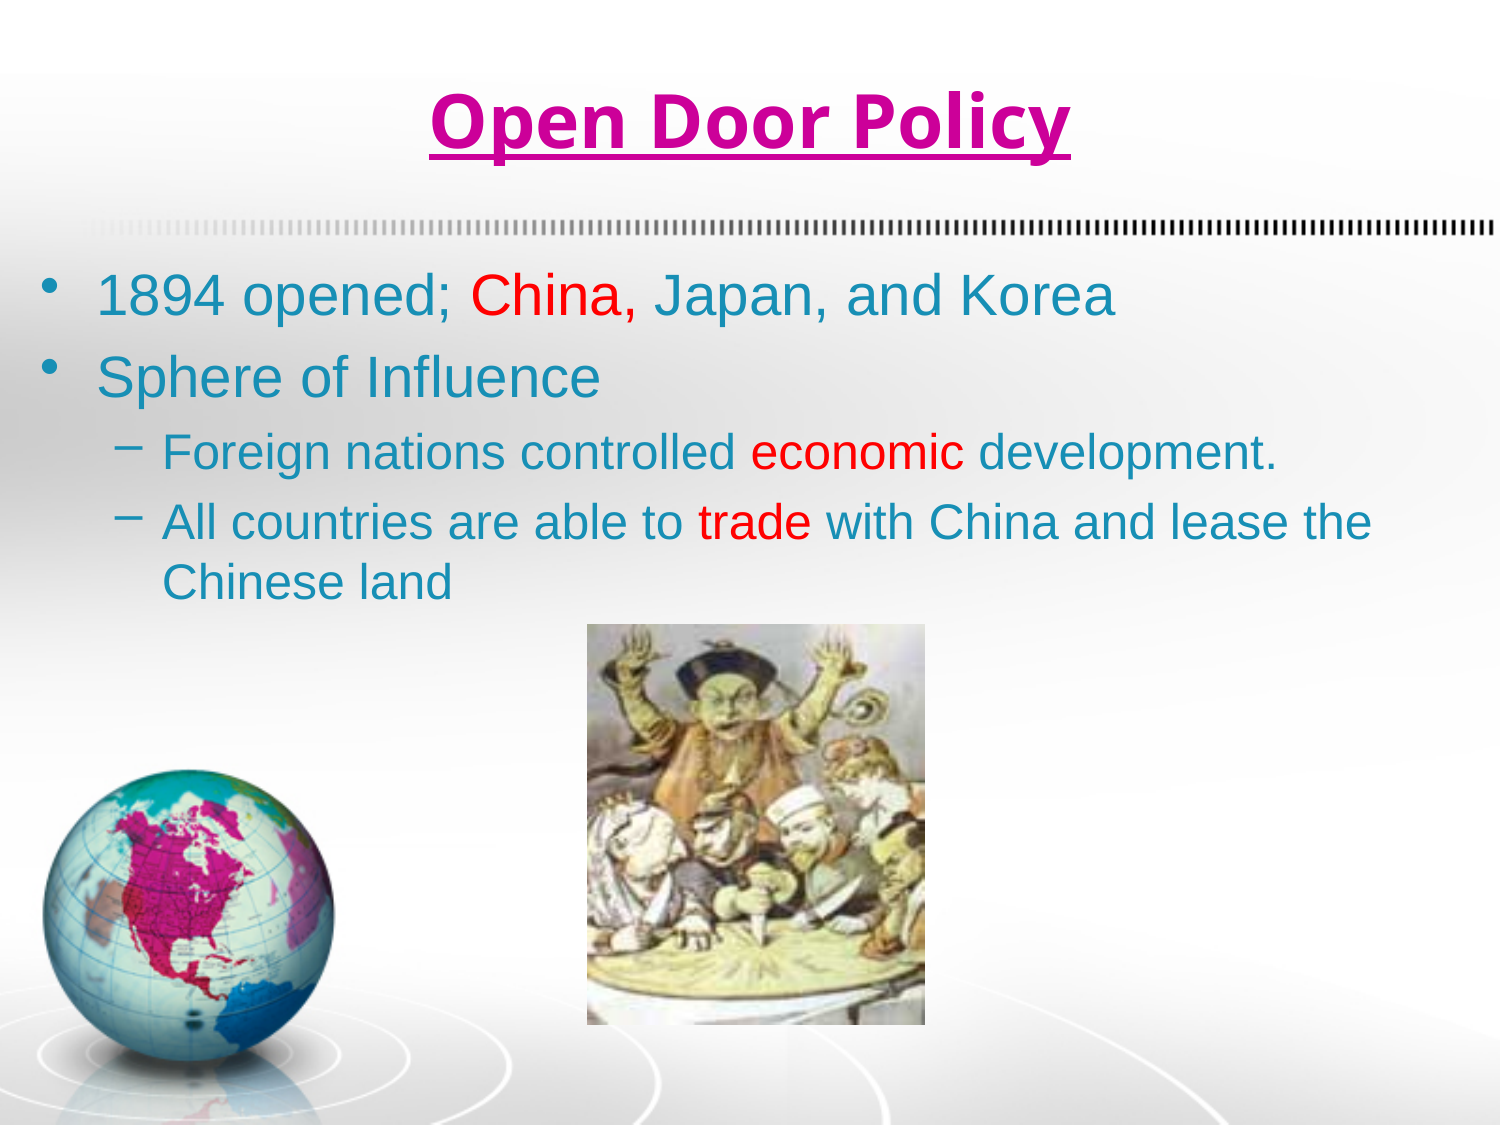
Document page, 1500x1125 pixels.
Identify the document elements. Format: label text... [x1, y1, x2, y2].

title Open Door Policy [24, 24, 1476, 213]
picture [0, 0, 1500, 1125]
list 1894 opened; China, Japan, and Korea Sphere of Influence Foreign nations controlled economic development. All countries are able to trade with China and lease the Chinese land [24, 249, 1476, 1026]
